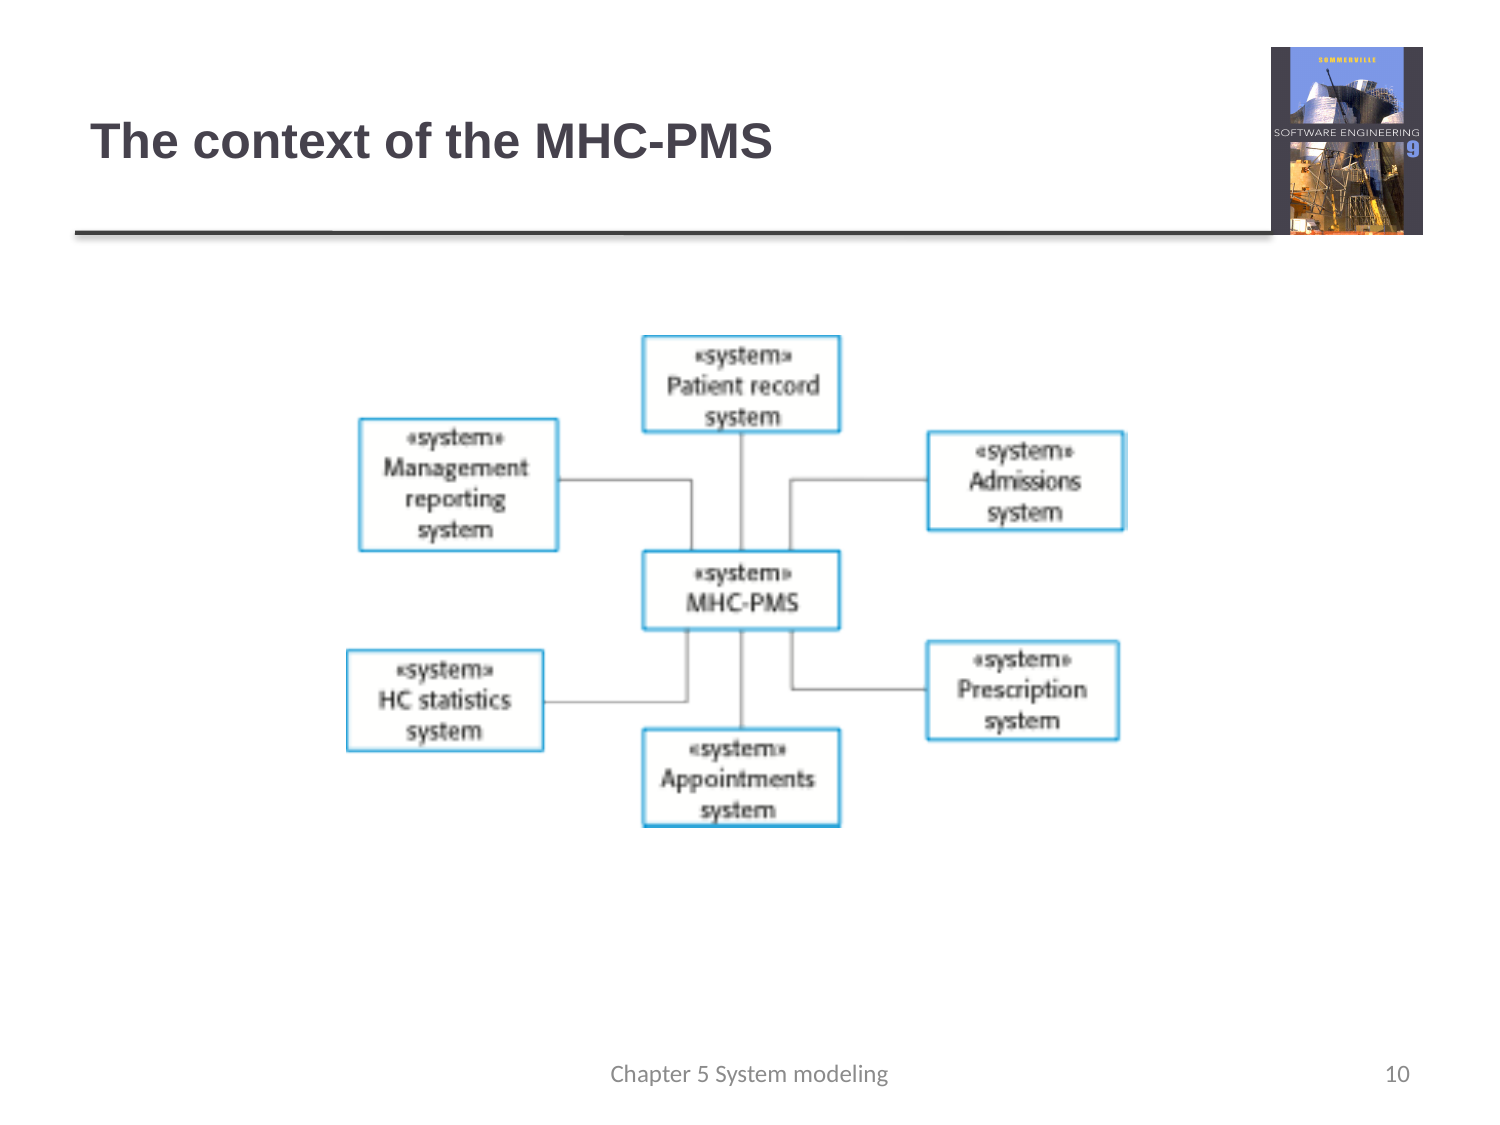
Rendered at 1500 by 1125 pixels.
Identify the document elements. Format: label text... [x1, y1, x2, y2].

picture [1272, 47, 1423, 235]
footer Chapter 5 System modeling [512, 1042, 988, 1103]
slide_number 10 [1074, 1042, 1425, 1103]
picture [346, 335, 1128, 828]
title The context of the MHC-PMS [74, 44, 1272, 233]
